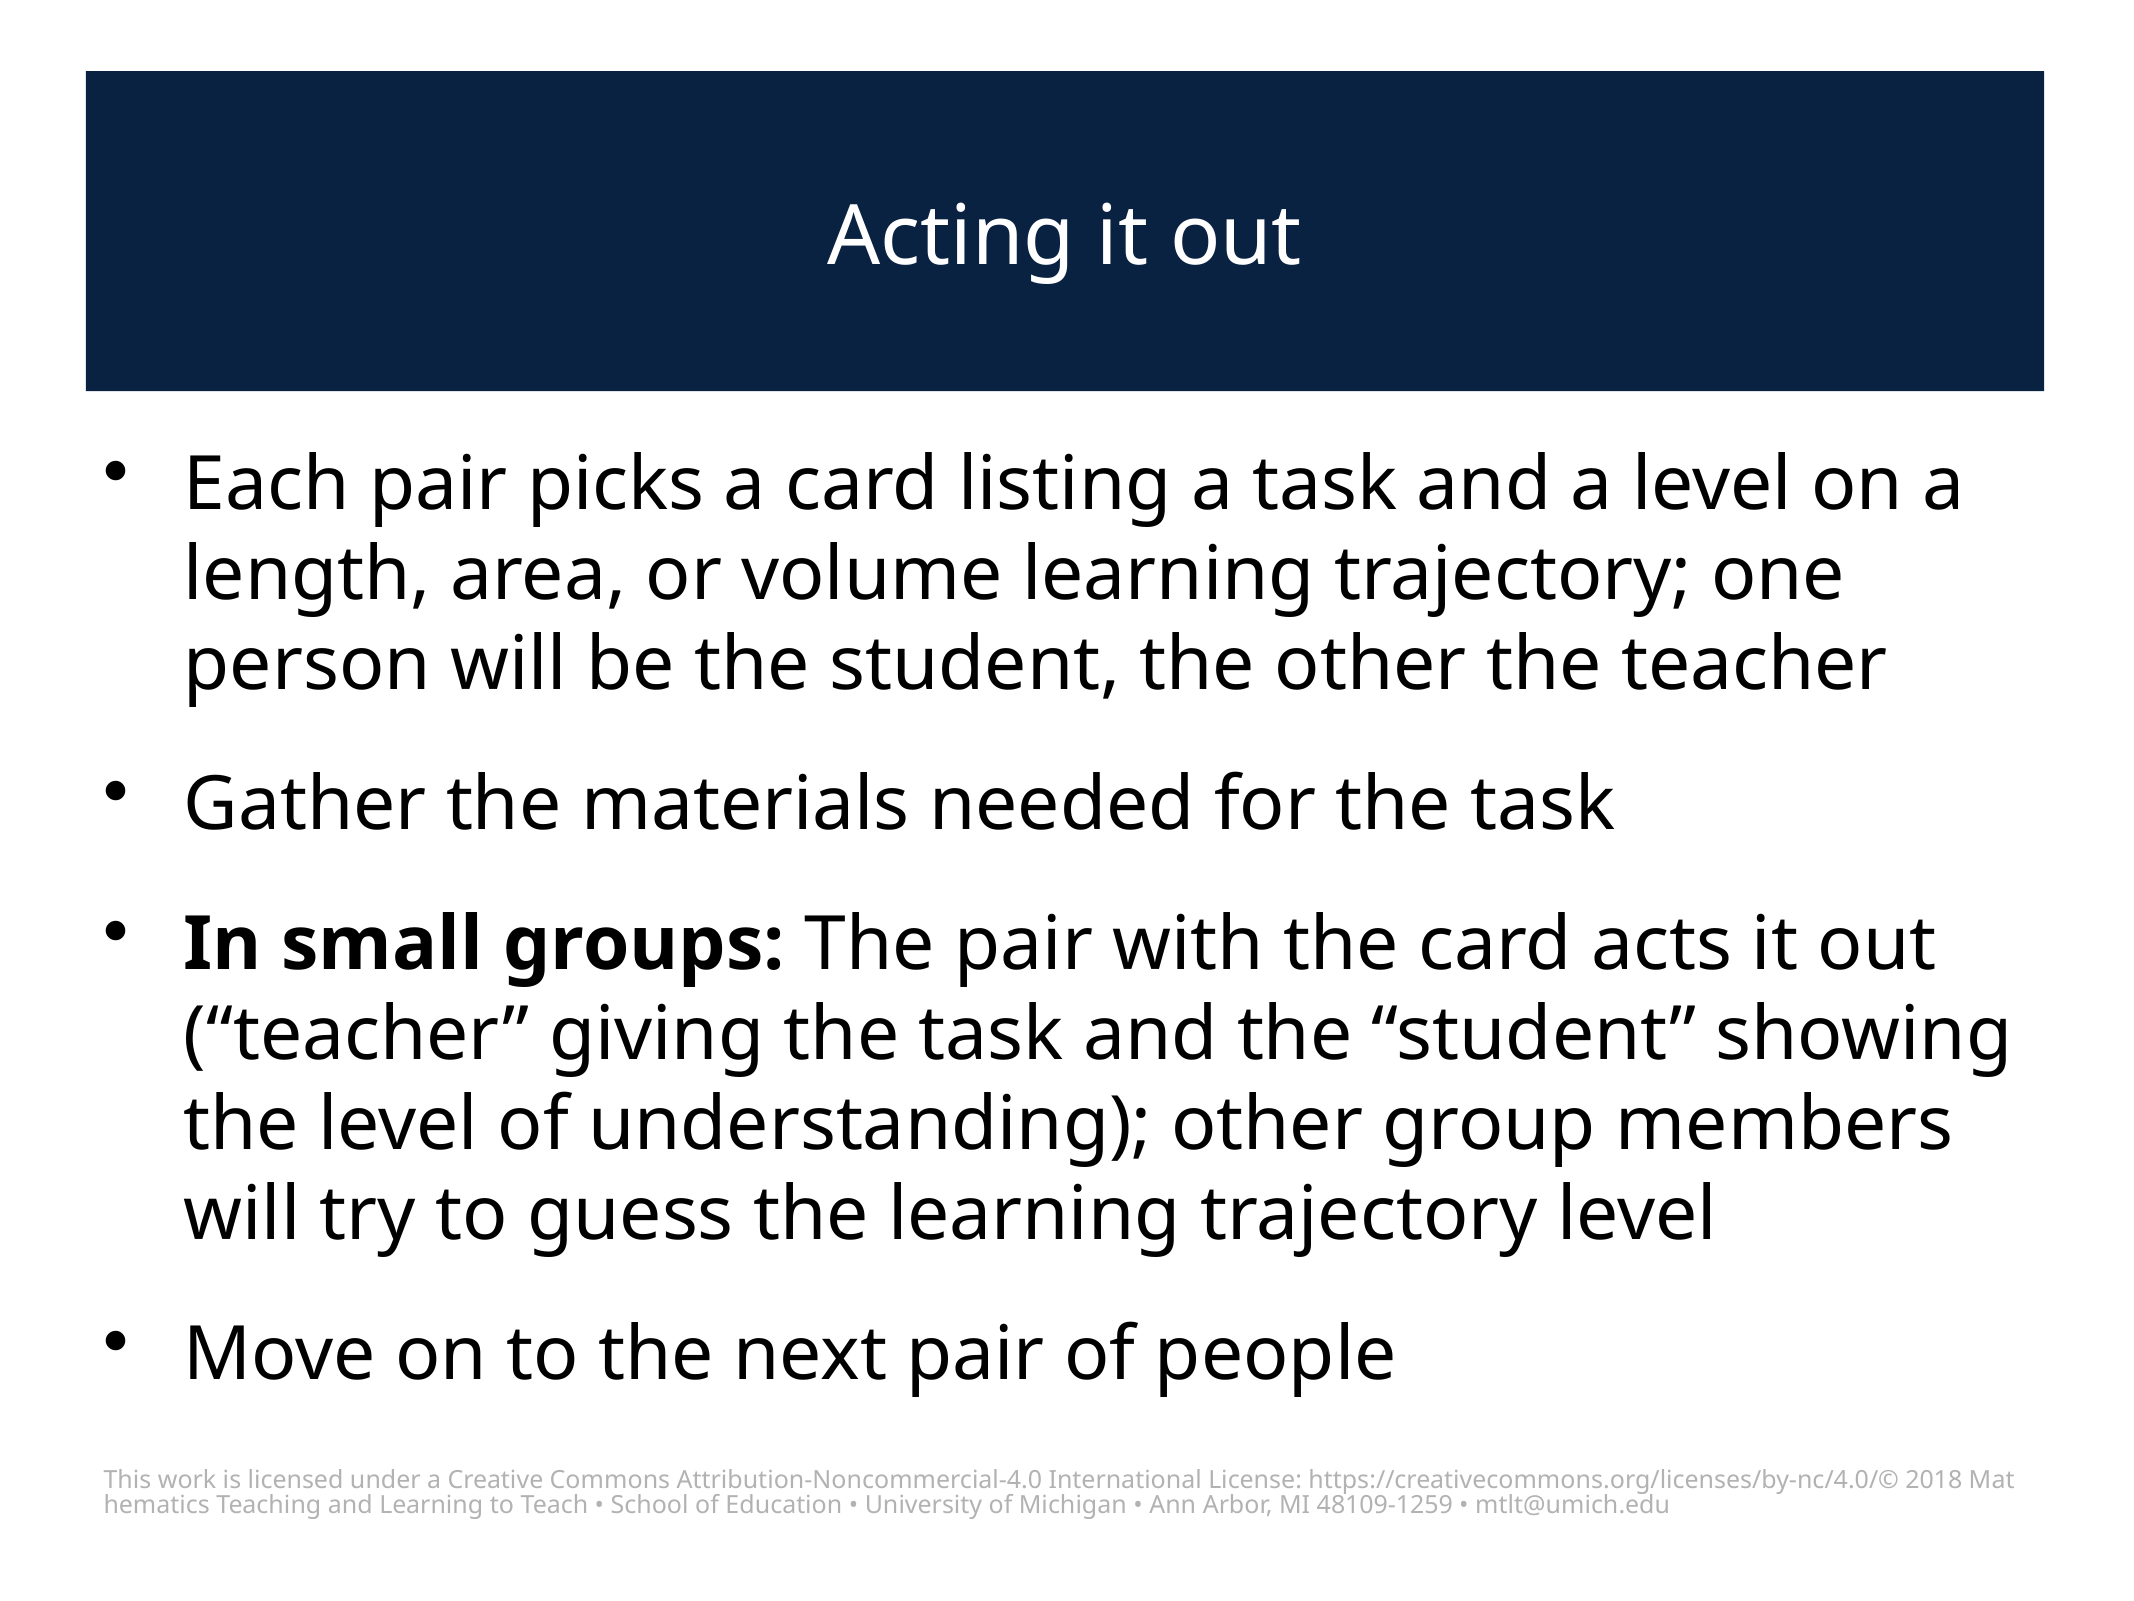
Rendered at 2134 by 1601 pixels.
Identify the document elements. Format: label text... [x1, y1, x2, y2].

title Acting it out [85, 71, 2045, 392]
list Each pair picks a card listing a task and a level on a length, area, or volume learning trajectory; one person will be the student, the other the teacher Gather the materials needed for the task In small groups: The pair with the card acts it out (“teacher” giving the task and the “student” showing the level of understanding); other group members will try to guess the learning trajectory level Move on to the next pair of people [88, 426, 2045, 1430]
footer This work is licensed under a Creative Commons Attribution-Noncommercial-4.0 International License: https://creativecommons.org/licenses/by-nc/4.0/ © 2018 Mathematics Teaching and Learning to Teach • School of Education • University of Michigan • Ann Arbor, MI 48109-1259 • mtlt@umich.edu [88, 1436, 2045, 1524]
